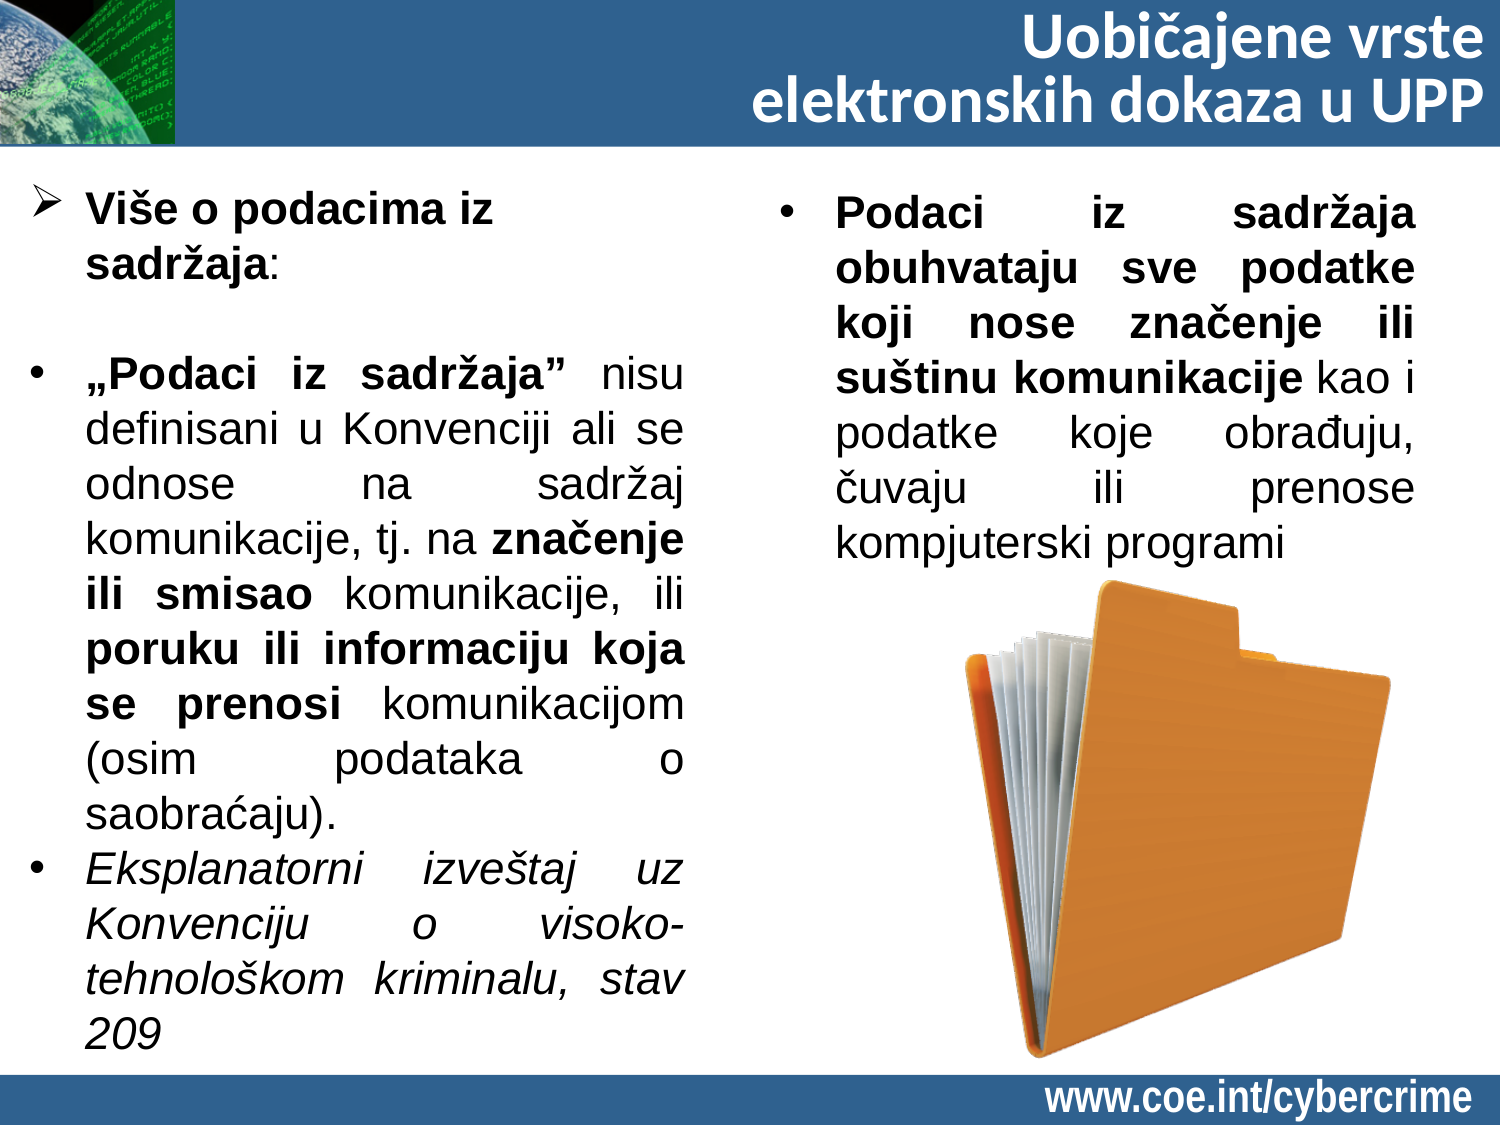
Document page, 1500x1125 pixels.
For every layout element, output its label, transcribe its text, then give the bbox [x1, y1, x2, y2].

picture [0, 0, 175, 144]
text_box Podaci iz sadržaja obuhvataju sve podatke koji nose značenje ili suštinu komunikacije kao i podatke koje obrađuju, čuvaju ili prenose kompjuterski programi [764, 175, 1431, 575]
text_box www.coe.int/cybercrime [1030, 1059, 1500, 1125]
text_box Uobičajene vrste elektronskih dokaza u UPP [177, 0, 1500, 149]
text_box Više o podacima iz sadržaja: „Podaci iz sadržaja” nisu definisani u Konvenciji ali se odnose na sadržaj komunikacije, tj. na značenje ili smisao komunikacije, ili poruku ili informaciju koja se prenosi komunikacijom (osim podataka o saobraćaju). Eksplanatorni izveštaj uz Konvenciju o visoko-tehnološkom kriminalu, stav 209 [14, 171, 700, 1066]
text_box [0, 1073, 1030, 1125]
picture [960, 553, 1469, 1065]
